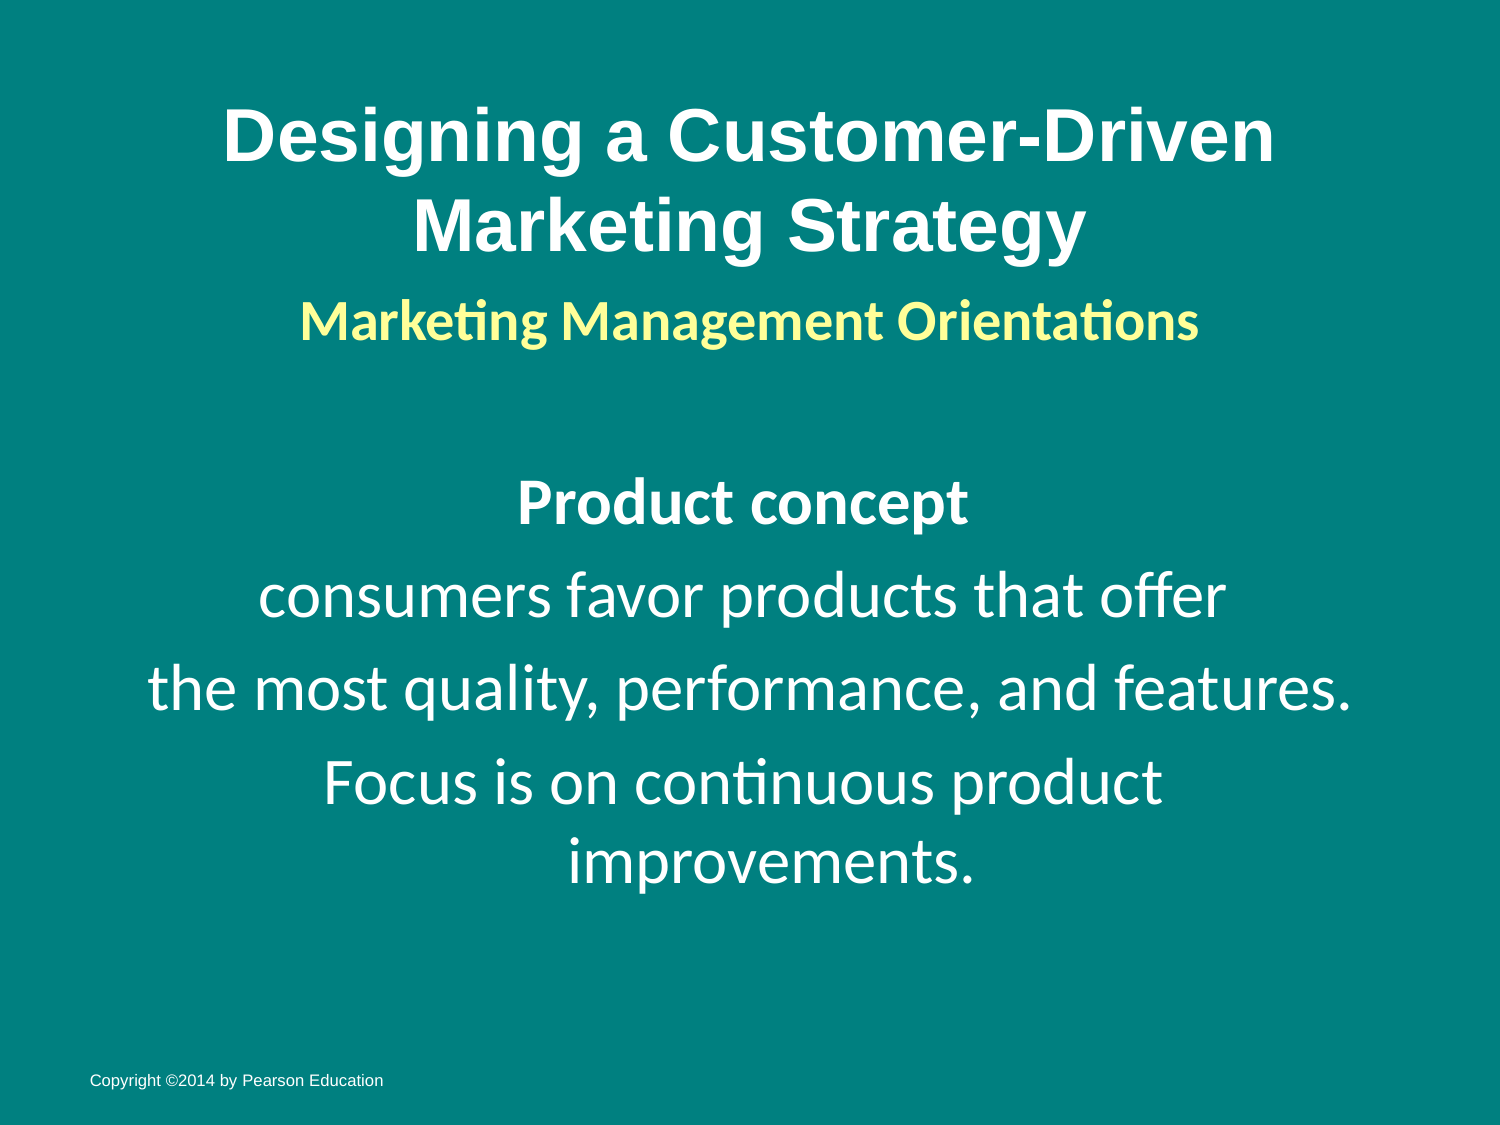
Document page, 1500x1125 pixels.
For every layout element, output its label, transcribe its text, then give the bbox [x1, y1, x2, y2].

text_box Copyright ©2014 by Pearson Education [74, 1062, 825, 1098]
title Designing a Customer-Driven Marketing Strategy [112, 37, 1388, 226]
list Product concept consumers favor products that offer the most quality, performance, and features. Focus is on continuous product improvements. [112, 449, 1376, 1001]
list Marketing Management Orientations [0, 274, 1500, 338]
